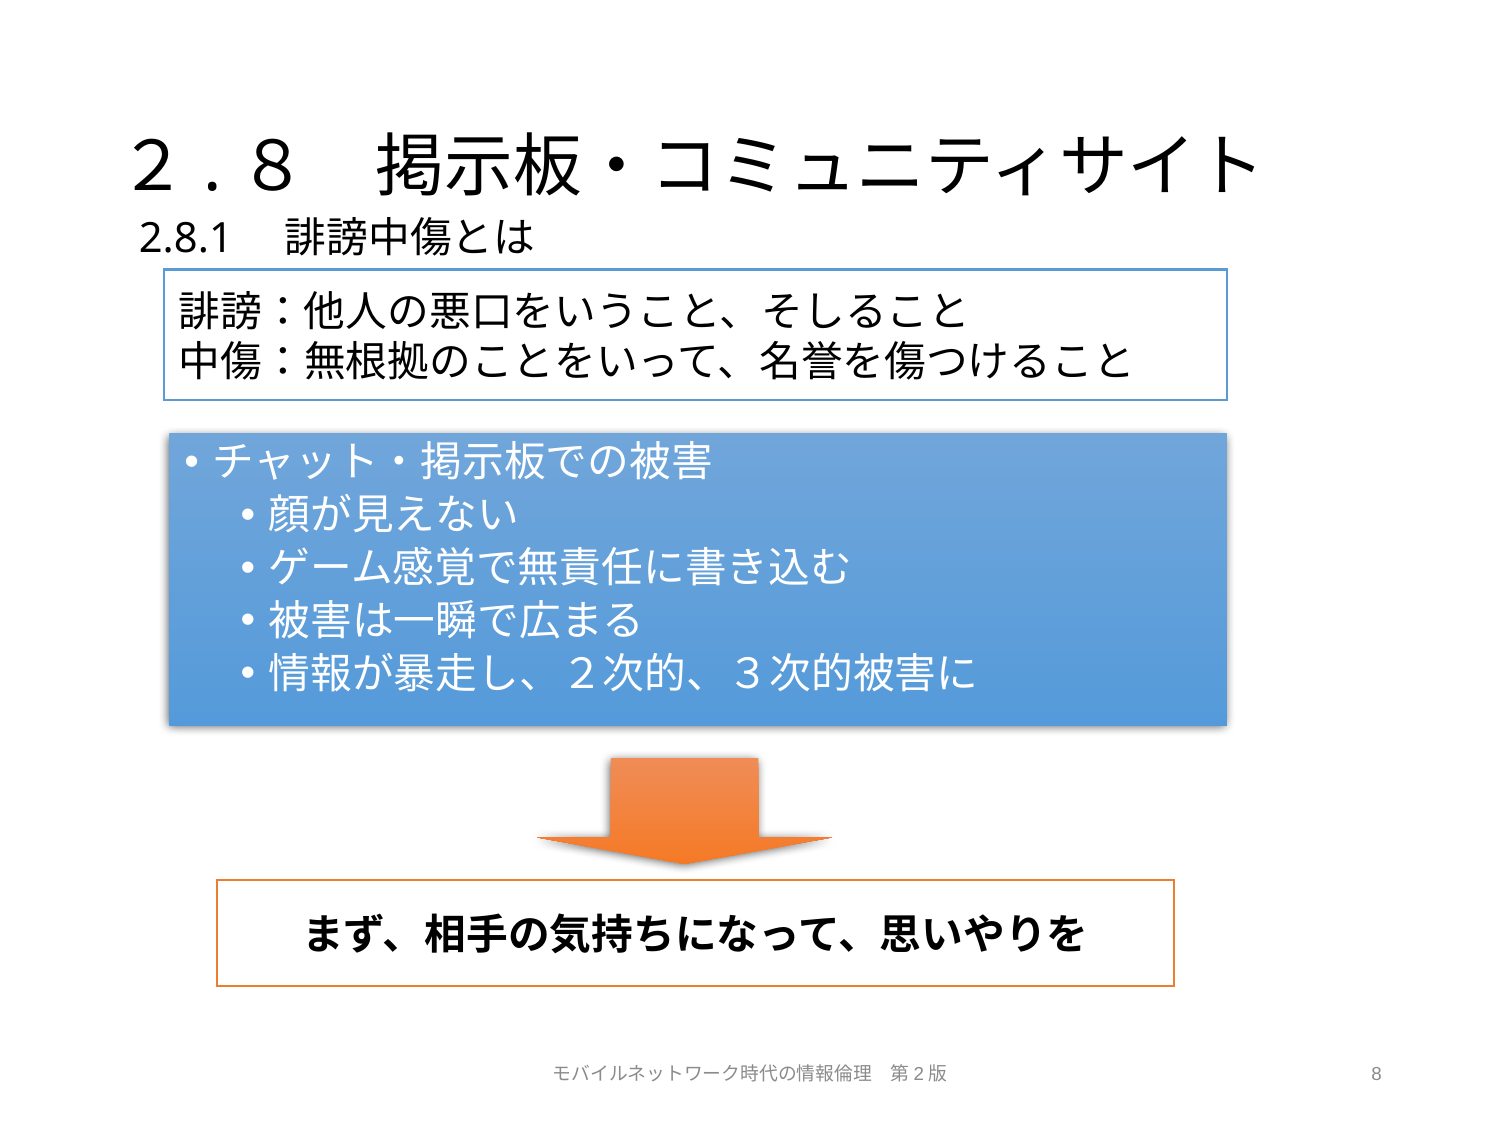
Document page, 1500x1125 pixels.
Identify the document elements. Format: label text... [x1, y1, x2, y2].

text_box 2.8.1 誹謗中傷とは [123, 203, 558, 269]
footer モバイルネットワーク時代の情報倫理 第2版 [496, 1042, 1004, 1103]
slide_number 8 [1059, 1042, 1397, 1103]
text_box 誹謗：他人の悪口をいうこと、そしること 中傷：無根拠のことをいって、名誉を傷つけること [163, 268, 1228, 401]
list チャット・掲示板での被害 顔が見えない ゲーム感覚で無責任に書き込む 被害は一瞬で広まる 情報が暴走し、２次的、３次的被害に [169, 433, 1227, 726]
title ２.８ 掲示板・コミュニティサイト [103, 59, 1397, 278]
text_box [536, 758, 833, 864]
text_box まず、相手の気持ちになって、思いやりを [216, 879, 1175, 987]
